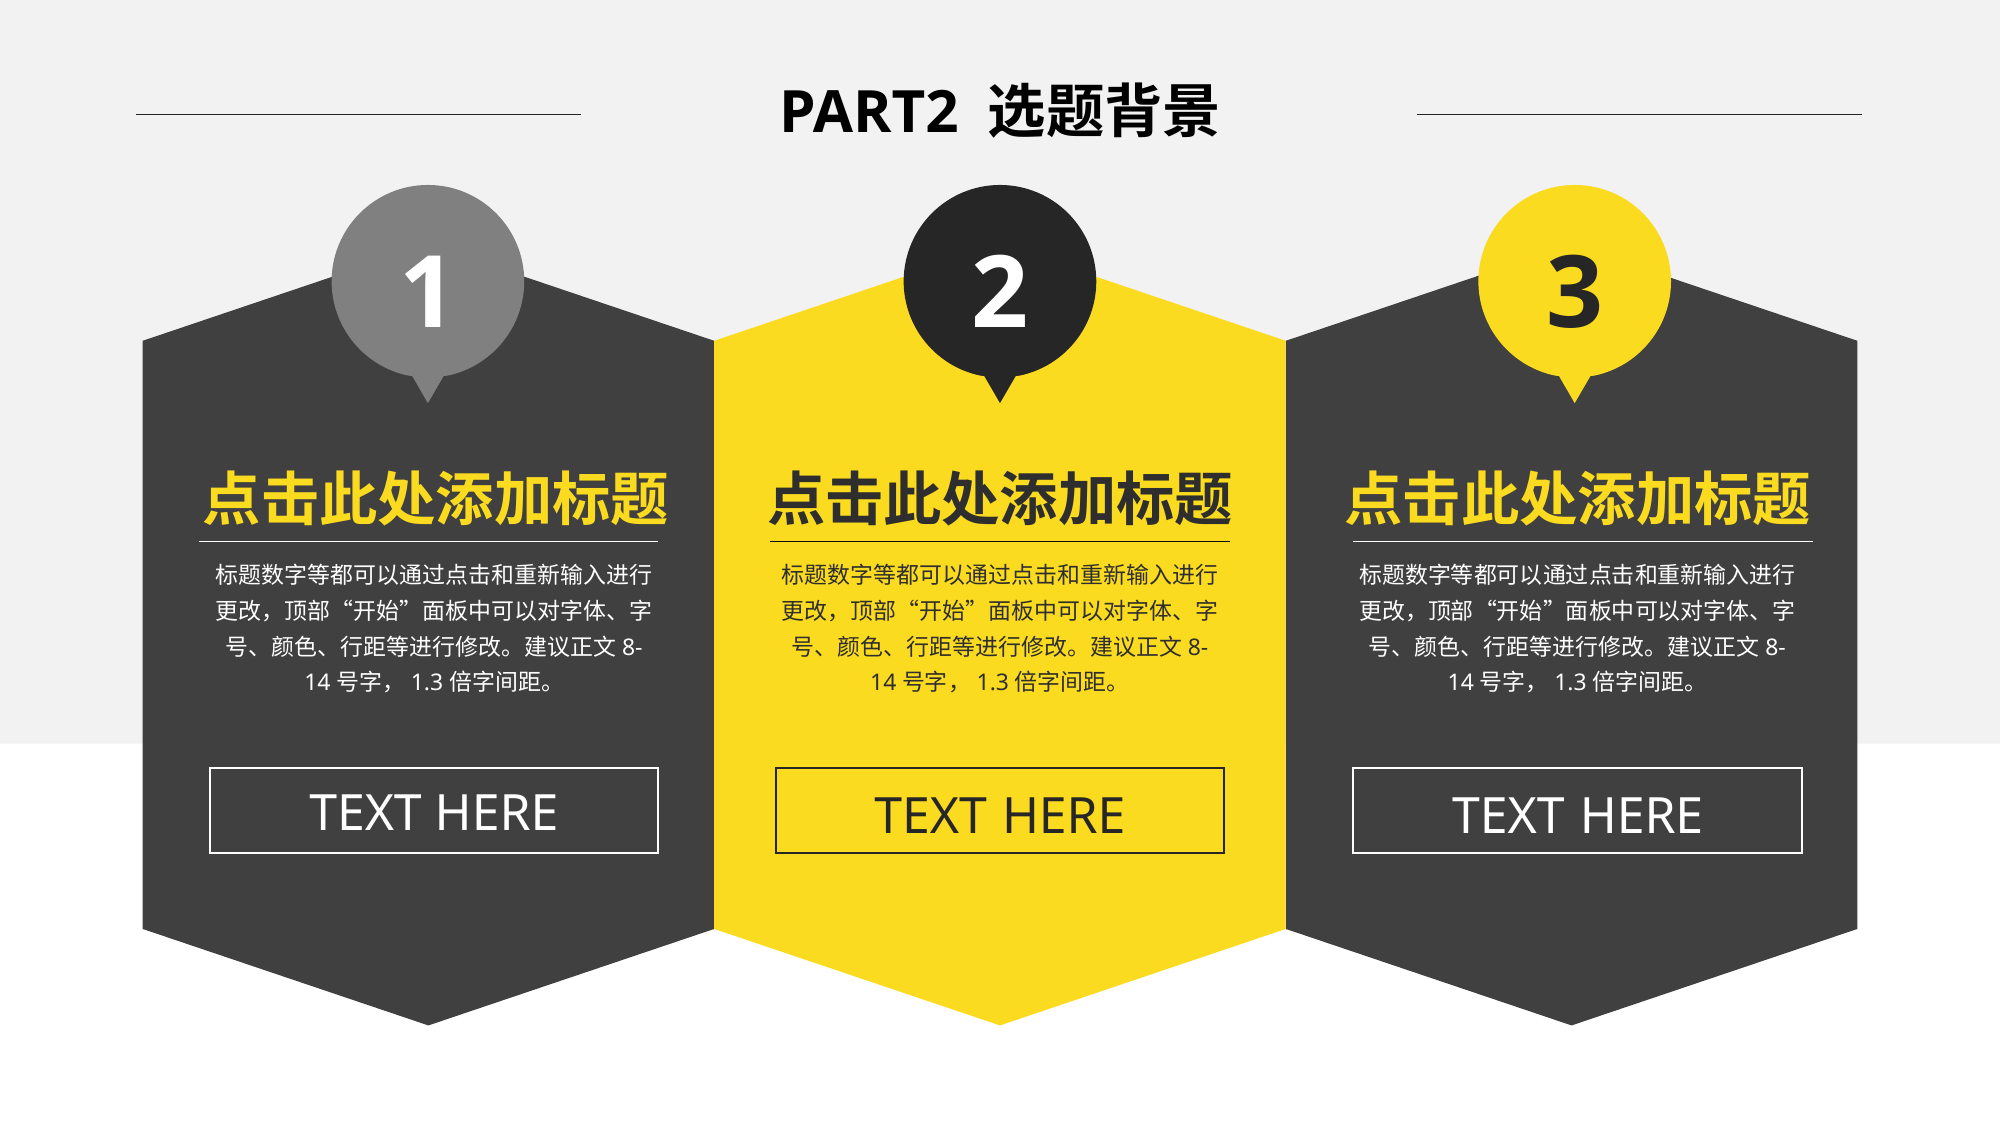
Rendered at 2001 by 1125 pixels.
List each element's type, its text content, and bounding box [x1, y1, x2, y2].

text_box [1478, 184, 1671, 403]
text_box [903, 184, 1097, 403]
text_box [1286, 244, 1858, 1026]
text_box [142, 244, 714, 1026]
list PART2 选题背景 [629, 43, 1371, 185]
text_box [331, 184, 525, 403]
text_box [714, 244, 1286, 1026]
